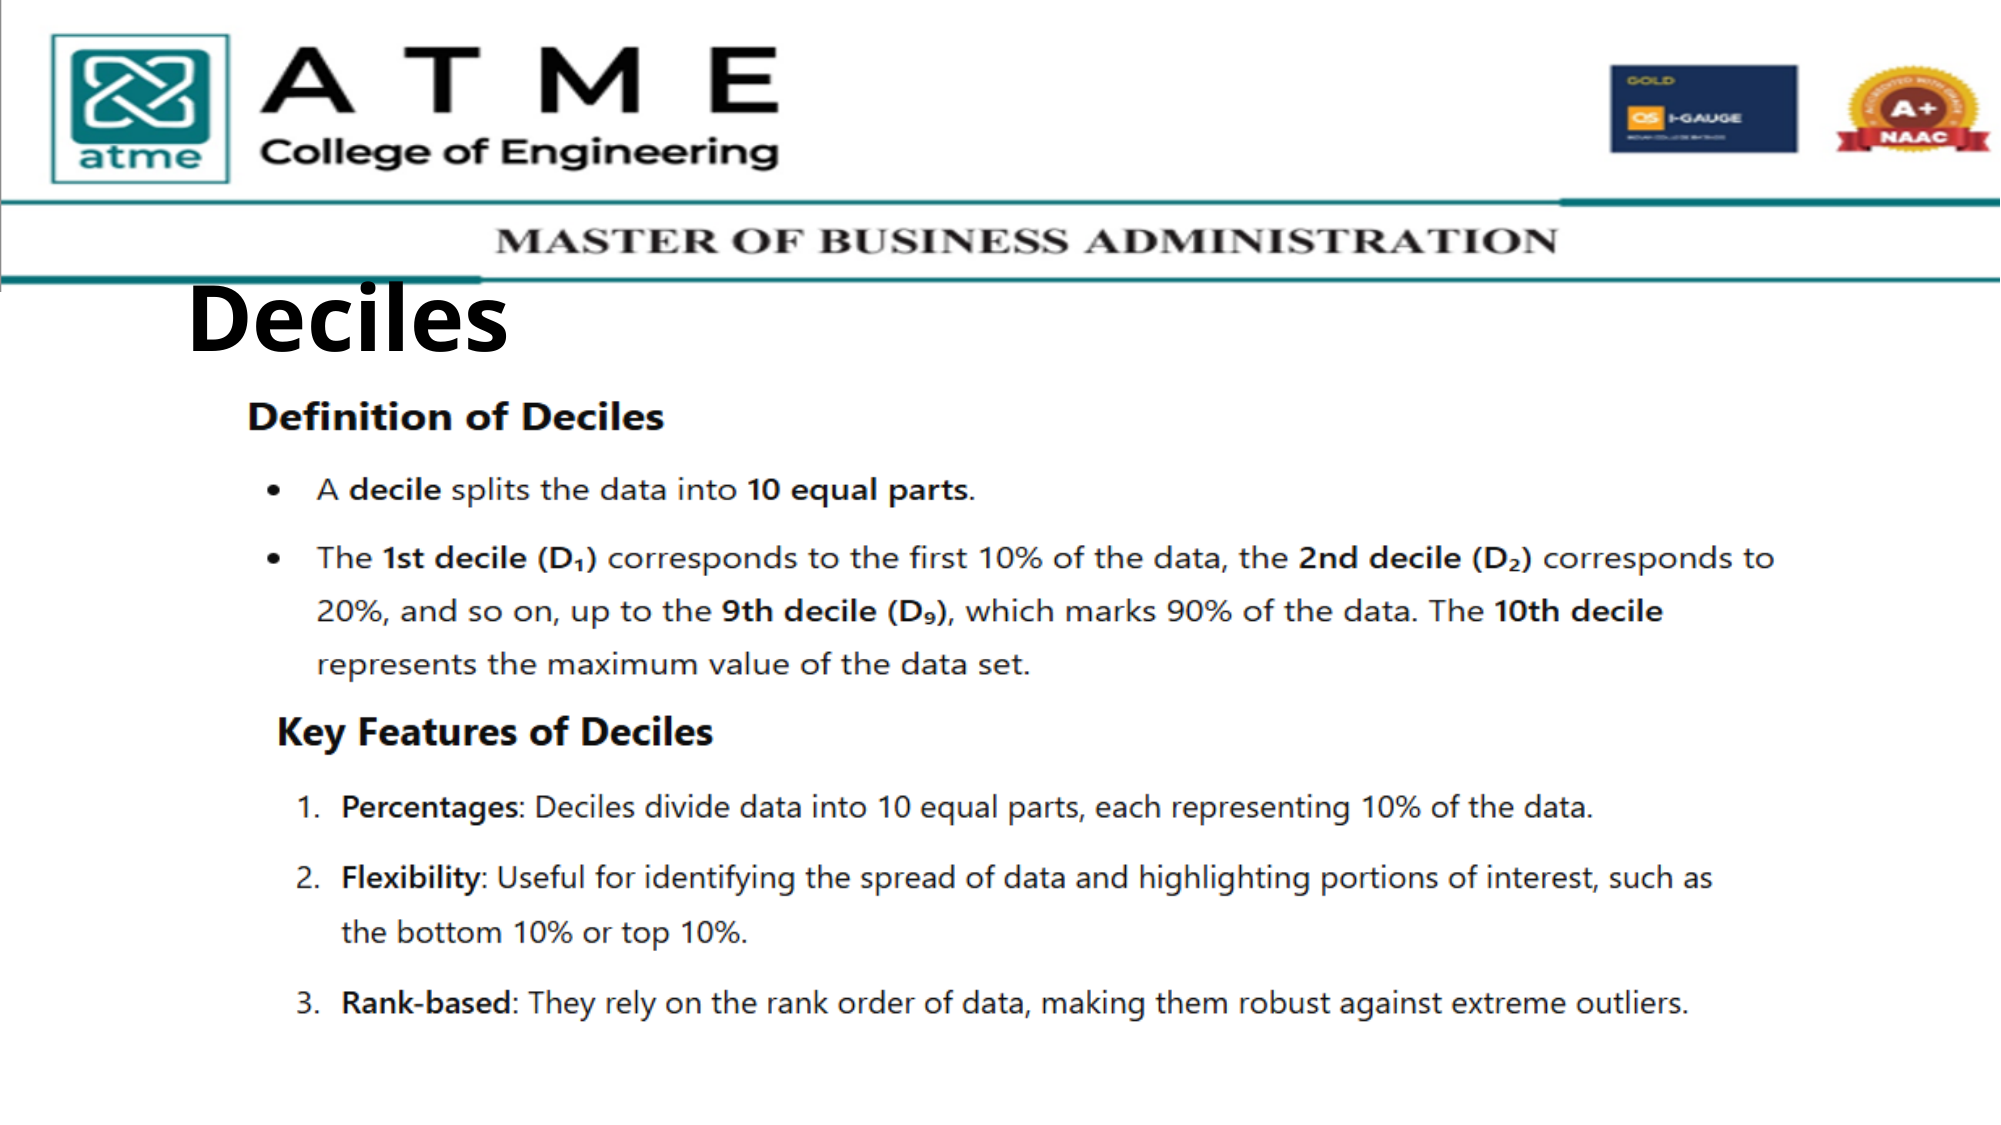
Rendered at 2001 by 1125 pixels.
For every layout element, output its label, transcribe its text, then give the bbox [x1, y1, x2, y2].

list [196, 359, 1830, 705]
title Deciles [170, 212, 1895, 431]
picture [0, 0, 2000, 292]
picture [249, 694, 1750, 1056]
